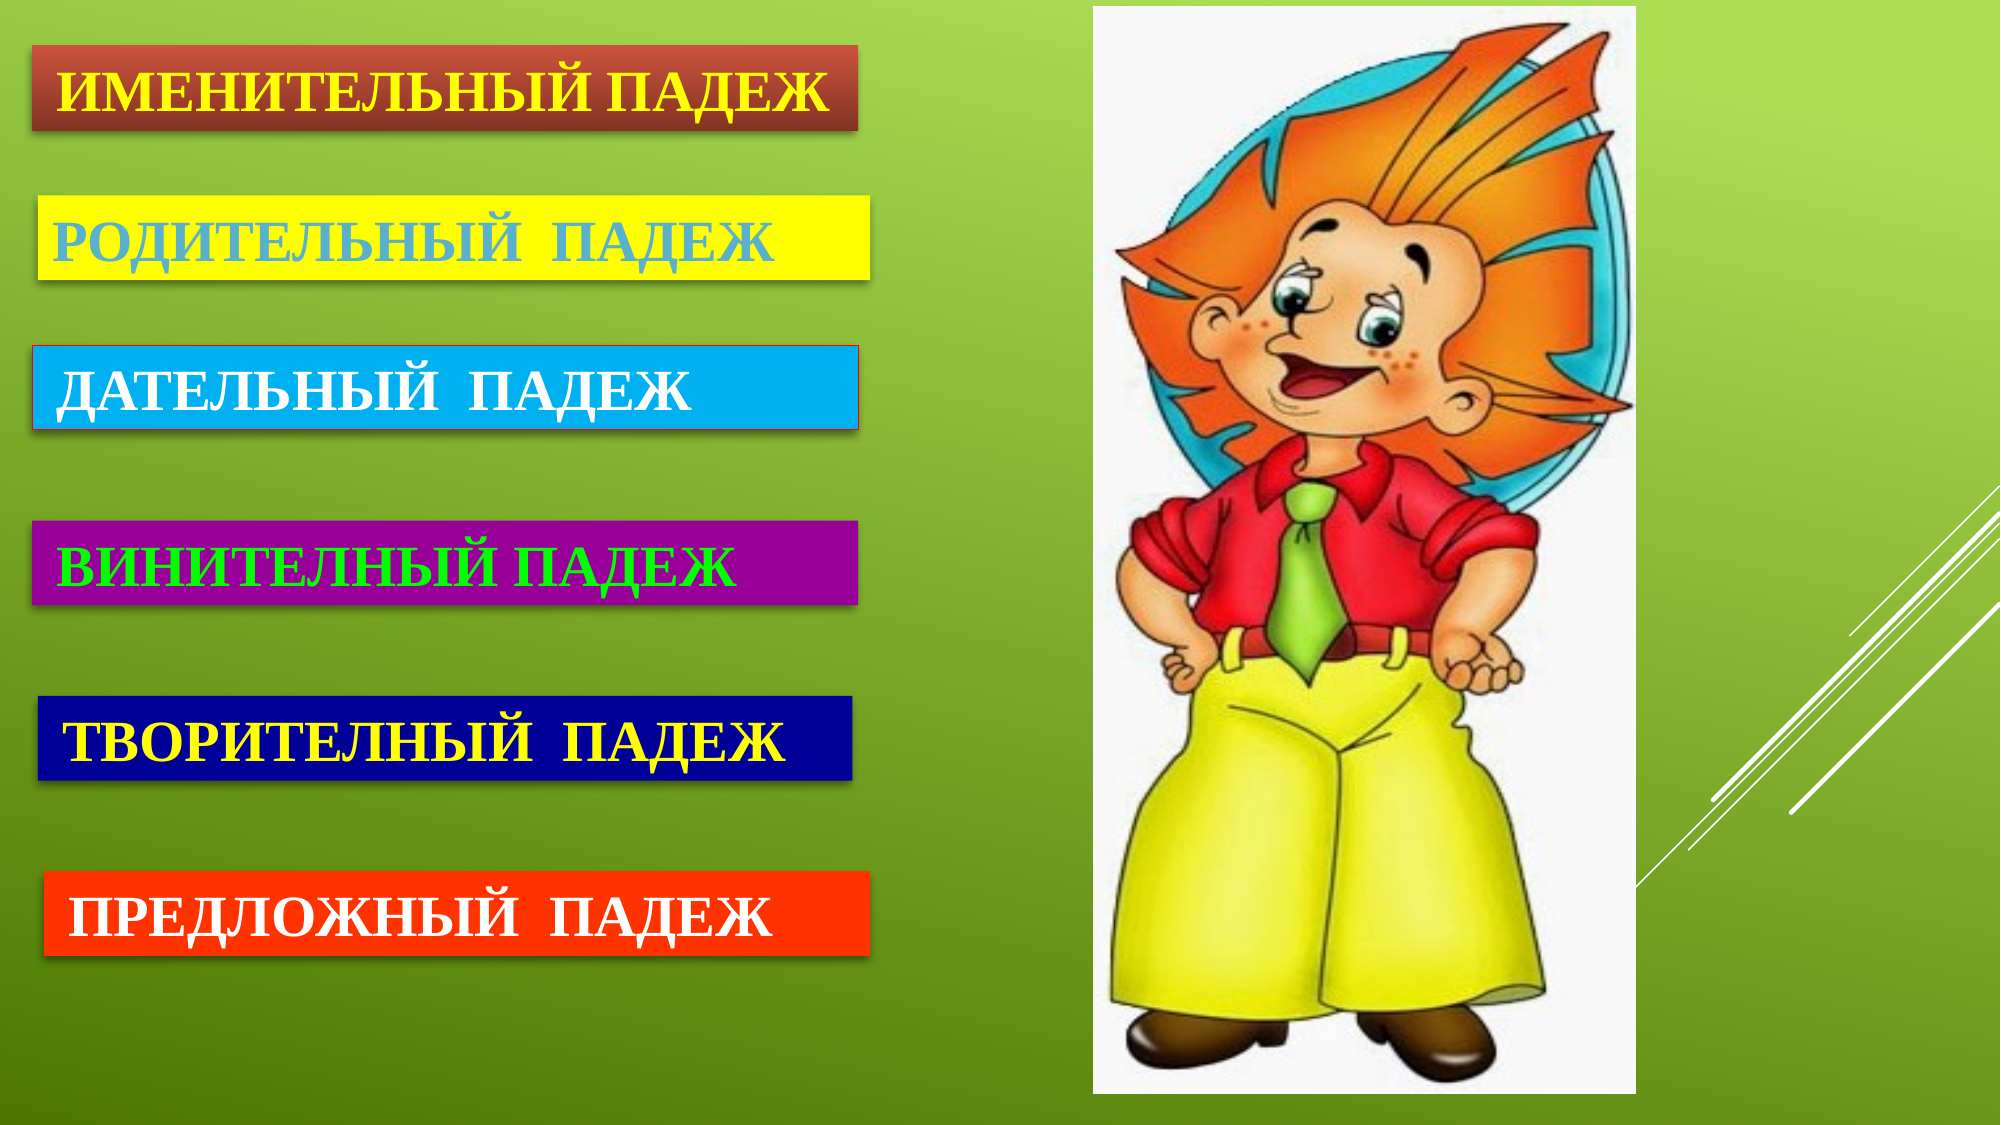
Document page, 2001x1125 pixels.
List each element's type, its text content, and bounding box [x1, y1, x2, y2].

text_box ПРЕДЛОЖНЫЙ ПАДЕЖ [43, 871, 871, 956]
text_box РОДИТЕЛЬНЫЙ ПАДЕЖ [37, 195, 871, 281]
picture [1093, 5, 1636, 1094]
text_box ДАТЕЛЬНЫЙ ПАДЕЖ [32, 345, 859, 430]
text_box ВИНИТЕЛНЫЙ ПАДЕЖ [32, 520, 859, 606]
text_box ТВОРИТЕЛНЫЙ ПАДЕЖ [37, 695, 853, 781]
text_box ИМЕНИТЕЛЬНЫЙ ПАДЕЖ [32, 45, 859, 131]
